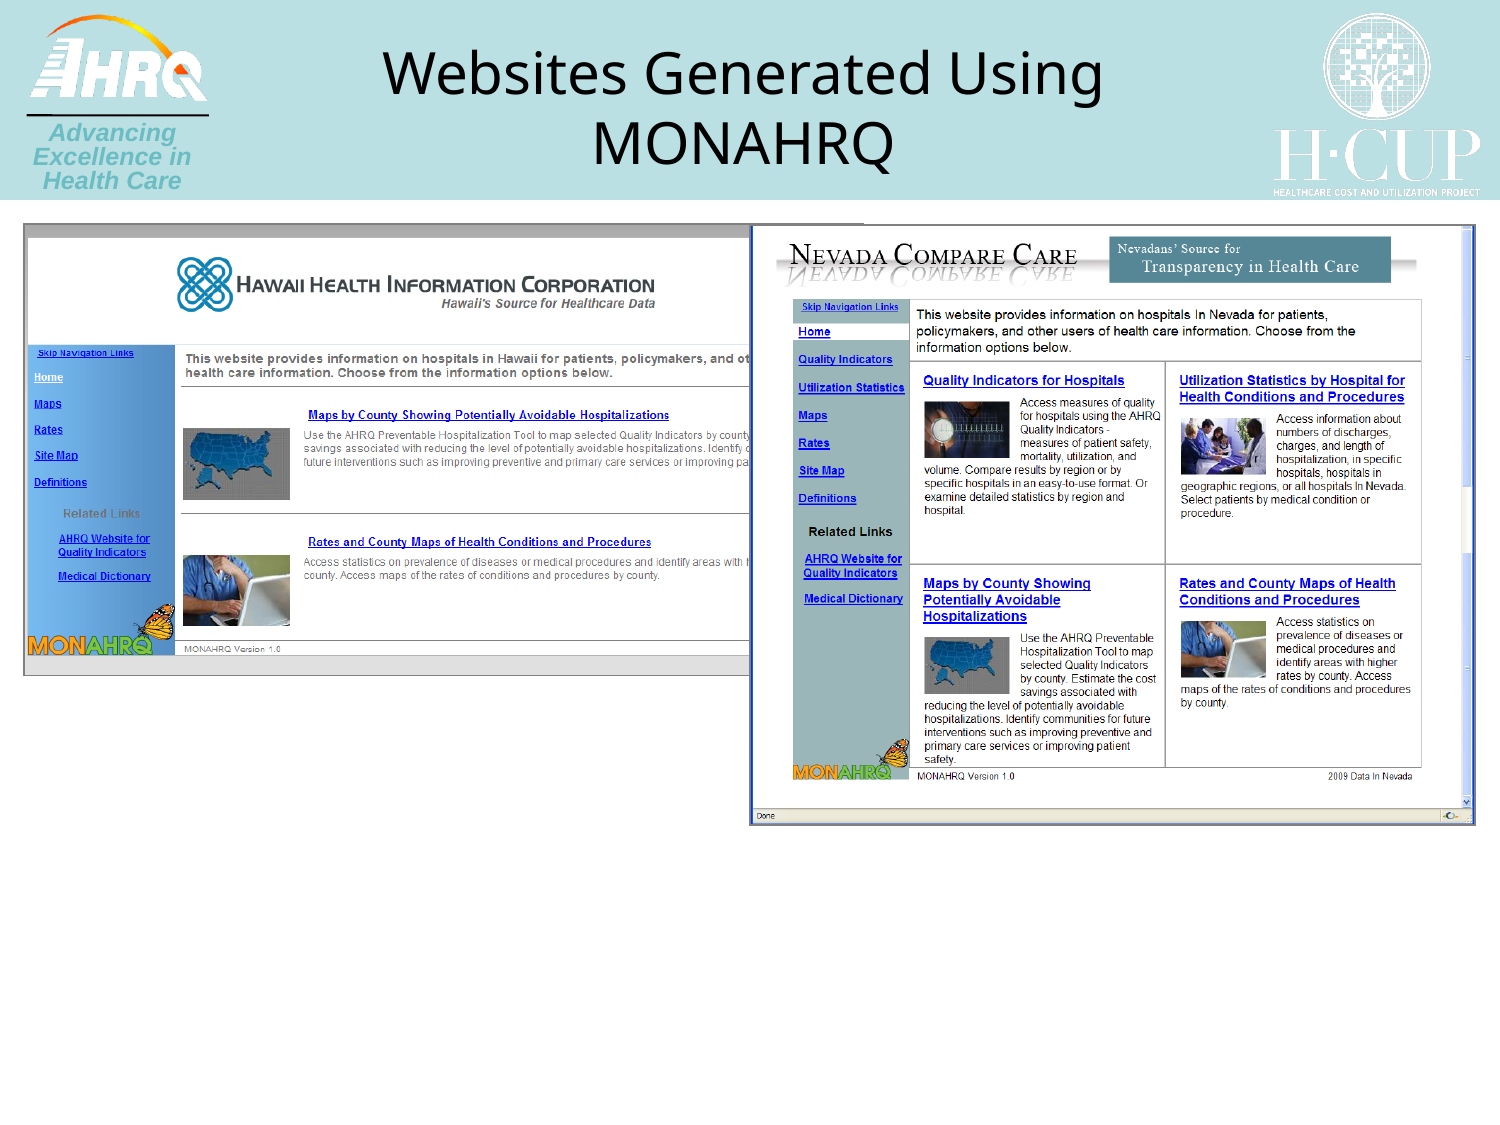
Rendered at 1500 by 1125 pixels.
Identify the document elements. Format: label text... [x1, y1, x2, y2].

picture [1270, 10, 1483, 199]
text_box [24, 224, 1476, 826]
picture [26, 12, 211, 104]
title Websites Generated Using MONAHRQ [249, 12, 1238, 201]
